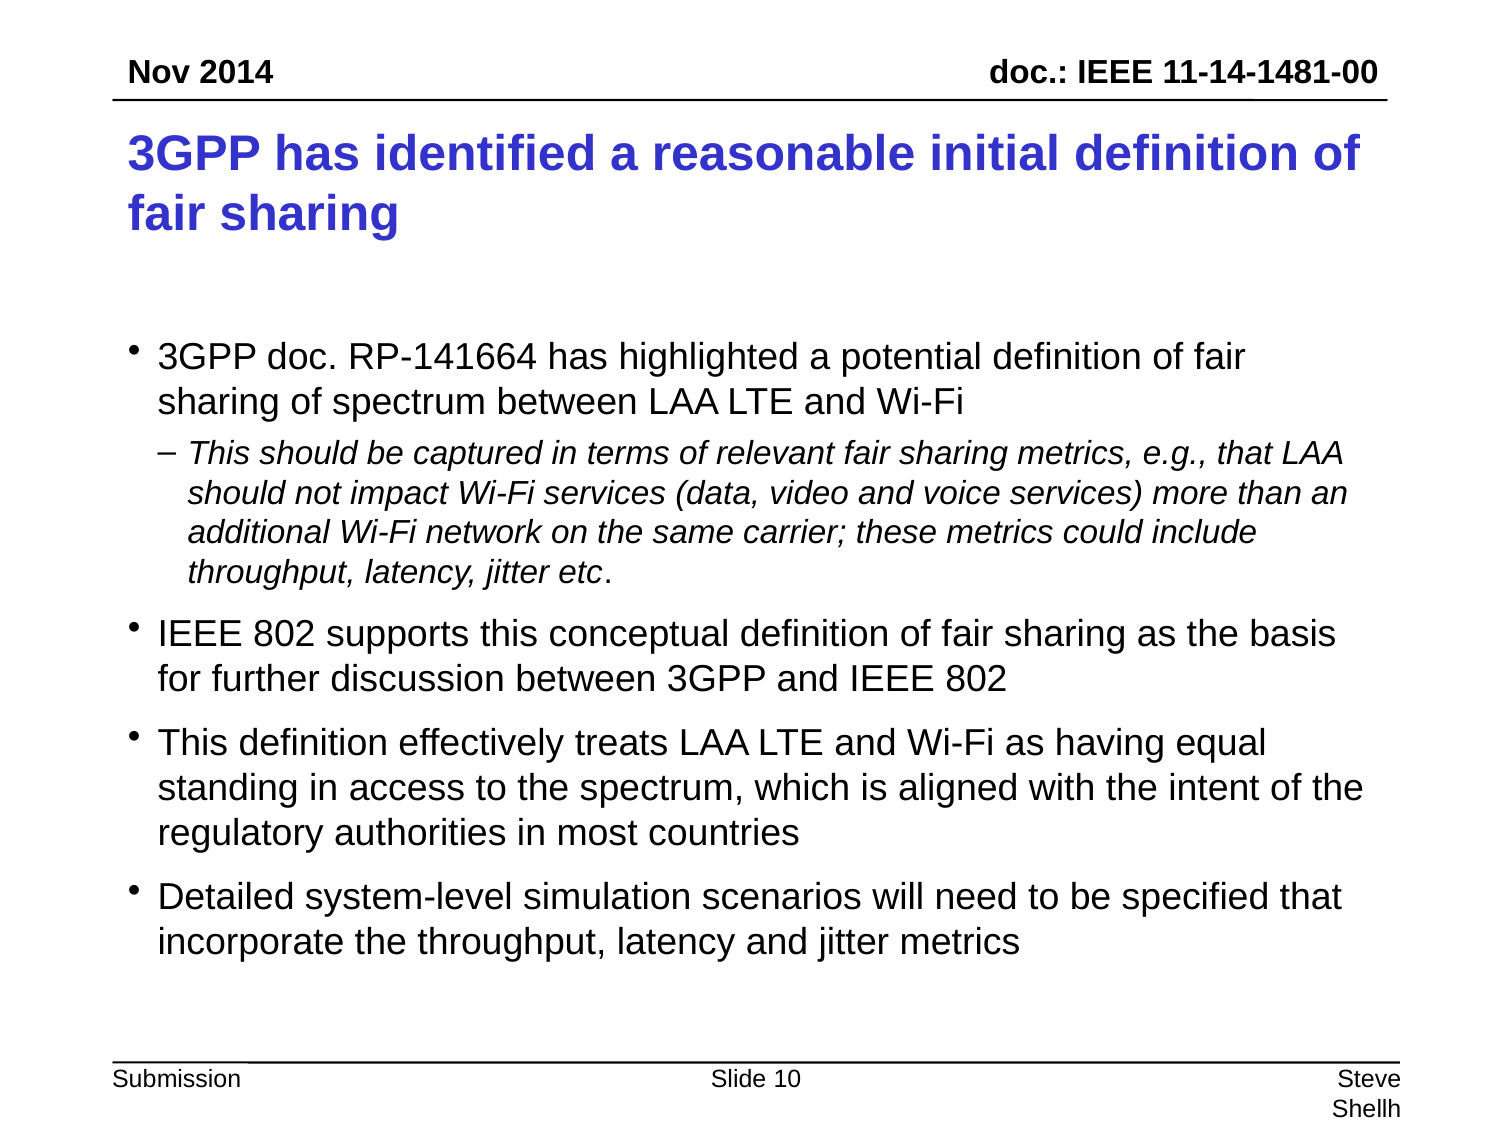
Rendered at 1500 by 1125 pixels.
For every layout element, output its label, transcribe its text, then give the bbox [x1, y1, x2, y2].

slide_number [112, 40, 463, 101]
footer Steve Shellhammer, Qualcomm [1320, 1061, 1402, 1093]
title 3GPP has identified a reasonable initial definition of fair sharing [112, 112, 1388, 288]
slide_number Slide 10 [709, 1061, 803, 1093]
list 3GPP doc. RP-141664 has highlighted a potential definition of fair sharing of spectrum between LAA LTE and Wi-Fi This should be captured in terms of relevant fair sharing metrics, e.g., that LAA should not impact Wi-Fi services (data, video and voice services) more than an additional Wi-Fi network on the same carrier; these metrics could include throughput, latency, jitter etc. IEEE 802 supports this conceptual definition of fair sharing as the basis for further discussion between 3GPP and IEEE 802 This definition effectively treats LAA LTE and Wi-Fi as having equal standing in access to the spectrum, which is aligned with the intent of the regulatory authorities in most countries Detailed system-level simulation scenarios will need to be specified that incorporate the throughput, latency and jitter metrics [112, 324, 1388, 1000]
